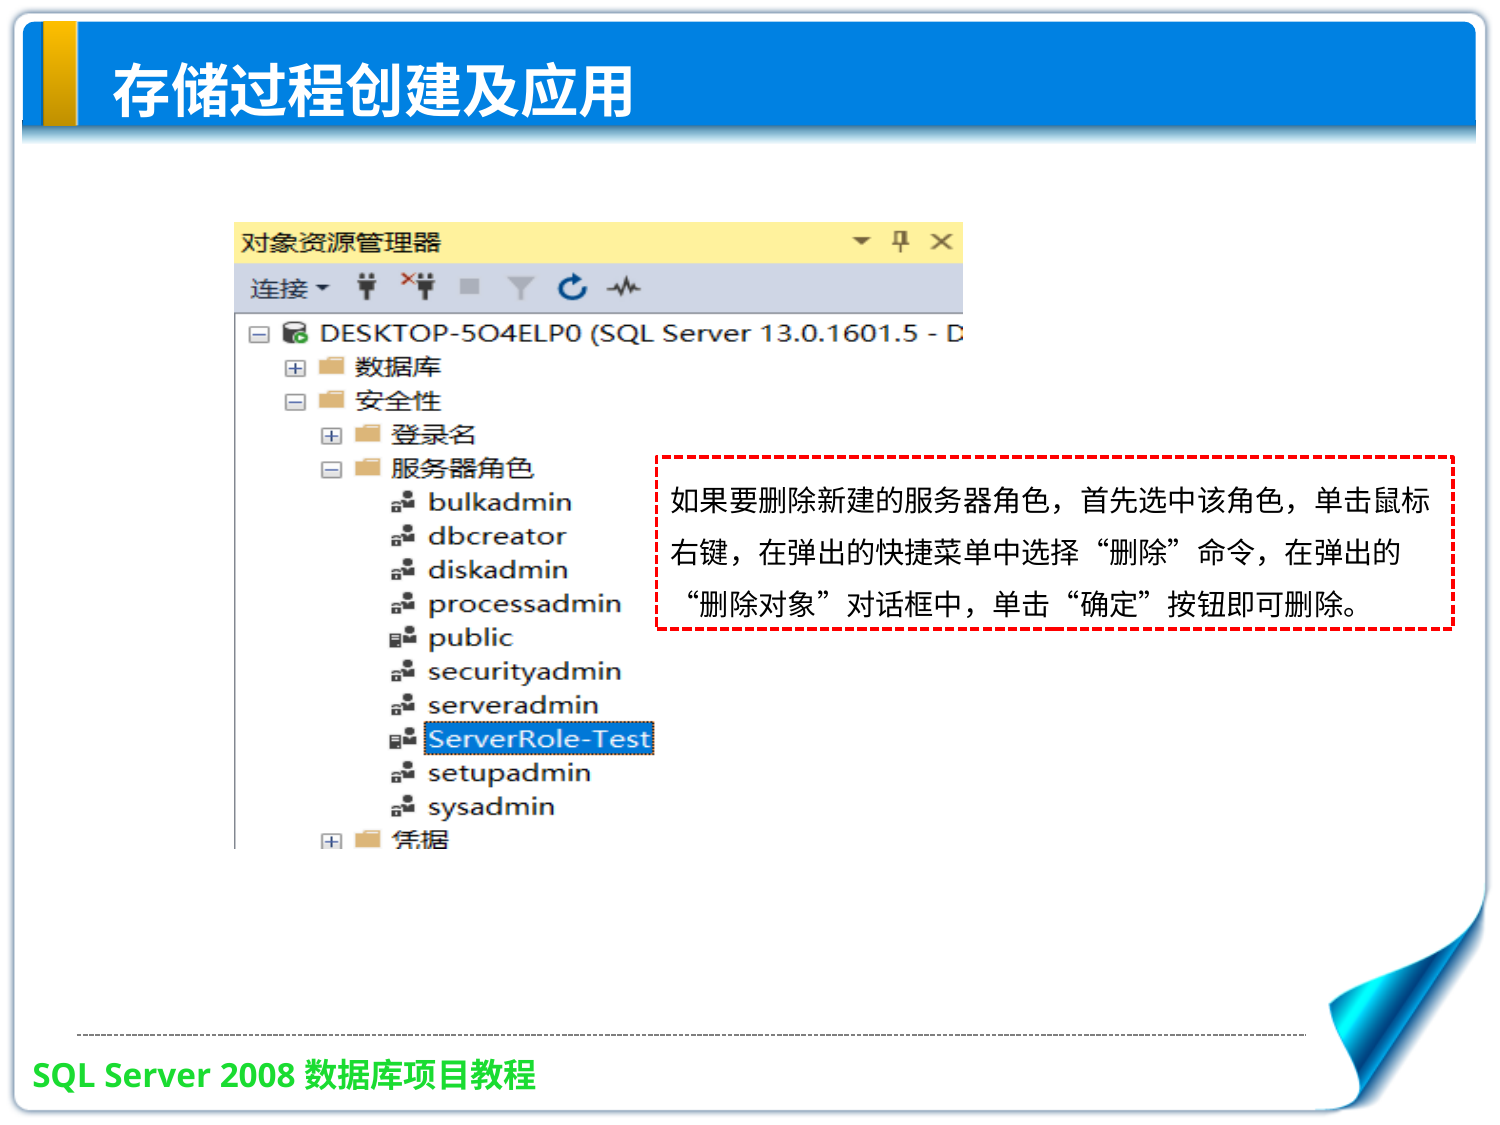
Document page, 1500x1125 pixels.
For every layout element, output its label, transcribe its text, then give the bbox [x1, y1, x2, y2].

picture [0, 0, 1500, 1125]
text_box 存储过程创建及应用 [98, 46, 653, 132]
text_box 如果要删除新建的服务器角色，首先选中该角色，单击鼠标右键，在弹出的快捷菜单中选择“删除”命令，在弹出的“删除对象”对话框中，单击“确定”按钮即可删除。 [968, 456, 1453, 629]
